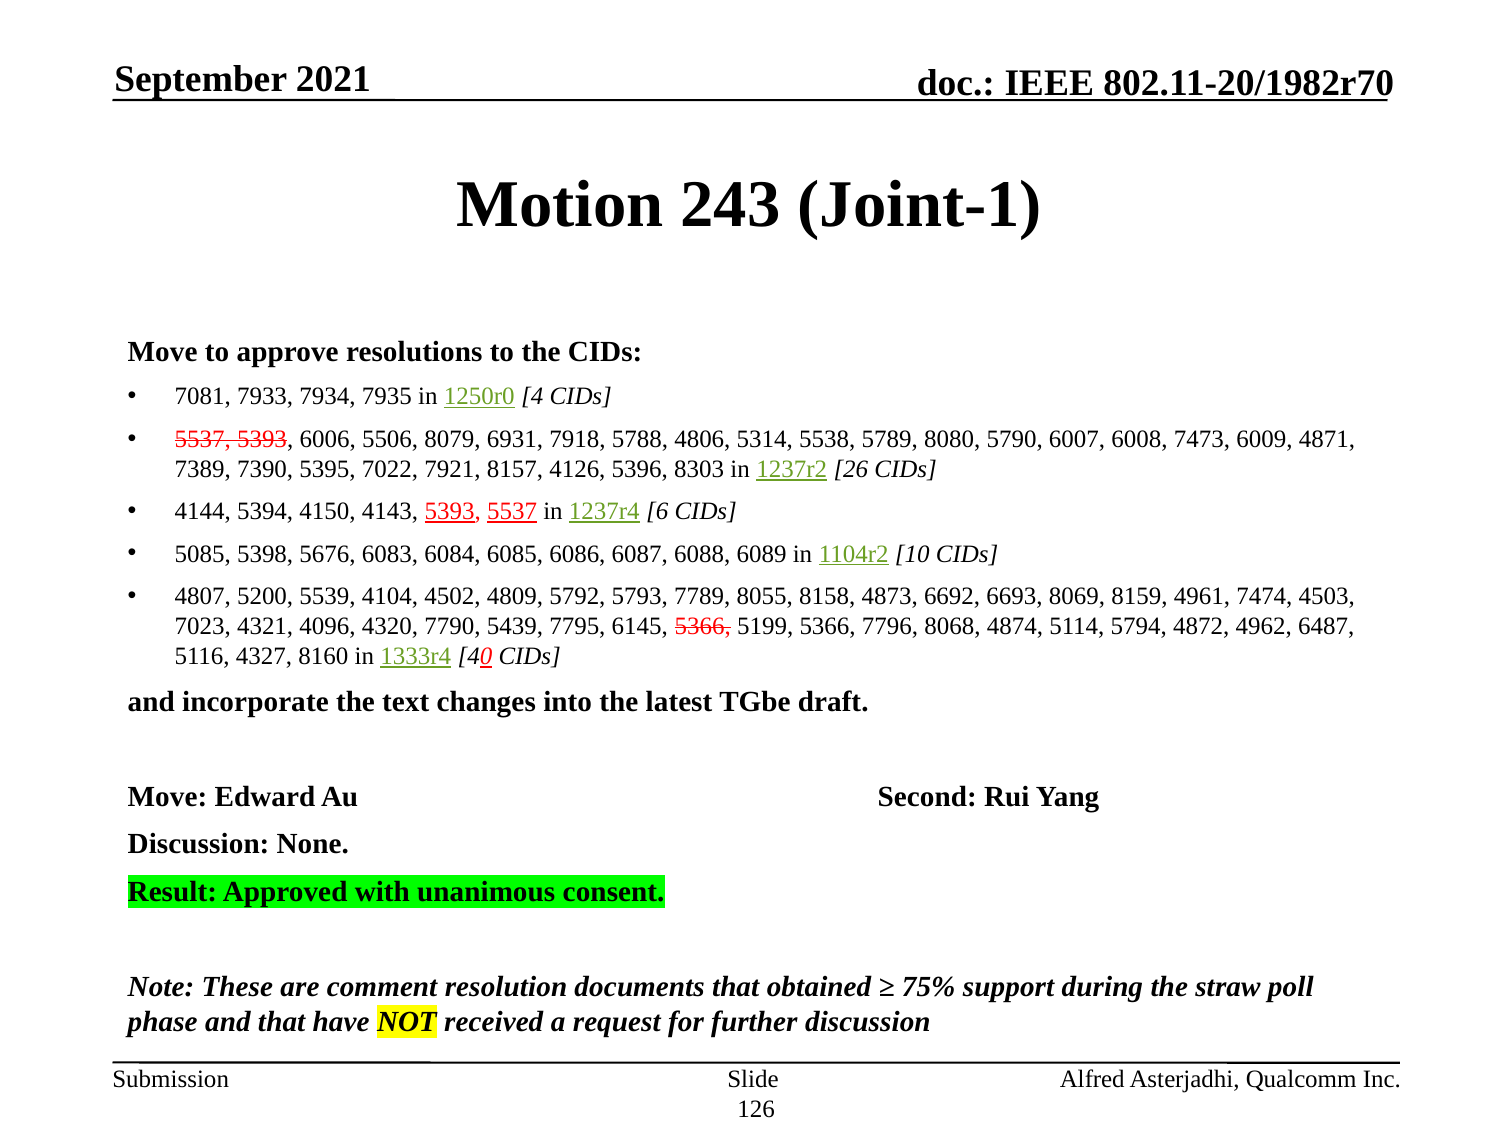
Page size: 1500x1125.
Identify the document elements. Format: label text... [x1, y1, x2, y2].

title Motion 243 (Joint-1) [112, 112, 1388, 288]
footer Alfred Asterjadhi, Qualcomm Inc. [878, 1061, 1402, 1093]
slide_number Slide 126 [712, 1061, 800, 1123]
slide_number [114, 54, 423, 100]
list Move to approve resolutions to the CIDs: 7081, 7933, 7934, 7935 in 1250r0 [4 CIDs] 5537, 5393, 6006, 5506, 8079, 6931, 7918, 5788, 4806, 5314, 5538, 5789, 8080, 5790, 6007, 6008, 7473, 6009, 4871, 7389, 7390, 5395, 7022, 7921, 8157, 4126, 5396, 8303 in 1237r2 [26 CIDs] 4144, 5394, 4150, 4143, 5393, 5537 in 1237r4 [6 CIDs] 5085, 5398, 5676, 6083, 6084, 6085, 6086, 6087, 6088, 6089 in 1104r2 [10 CIDs] 4807, 5200, 5539, 4104, 4502, 4809, 5792, 5793, 7789, 8055, 8158, 4873, 6692, 6693, 8069, 8159, 4961, 7474, 4503, 7023, 4321, 4096, 4320, 7790, 5439, 7795, 6145, 5366, 5199, 5366, 7796, 8068, 4874, 5114, 5794, 4872, 4962, 6487, 5116, 4327, 8160 in 1333r4 [40 CIDs] and incorporate the text changes into the latest TGbe draft. Move: Edward Au Second: Rui Yang Discussion: None. Result: Approved with unanimous consent. Note: These are comment resolution documents that obtained ≥ 75% support during the straw poll phase and that have NOT received a request for further discussion [112, 324, 1388, 1063]
